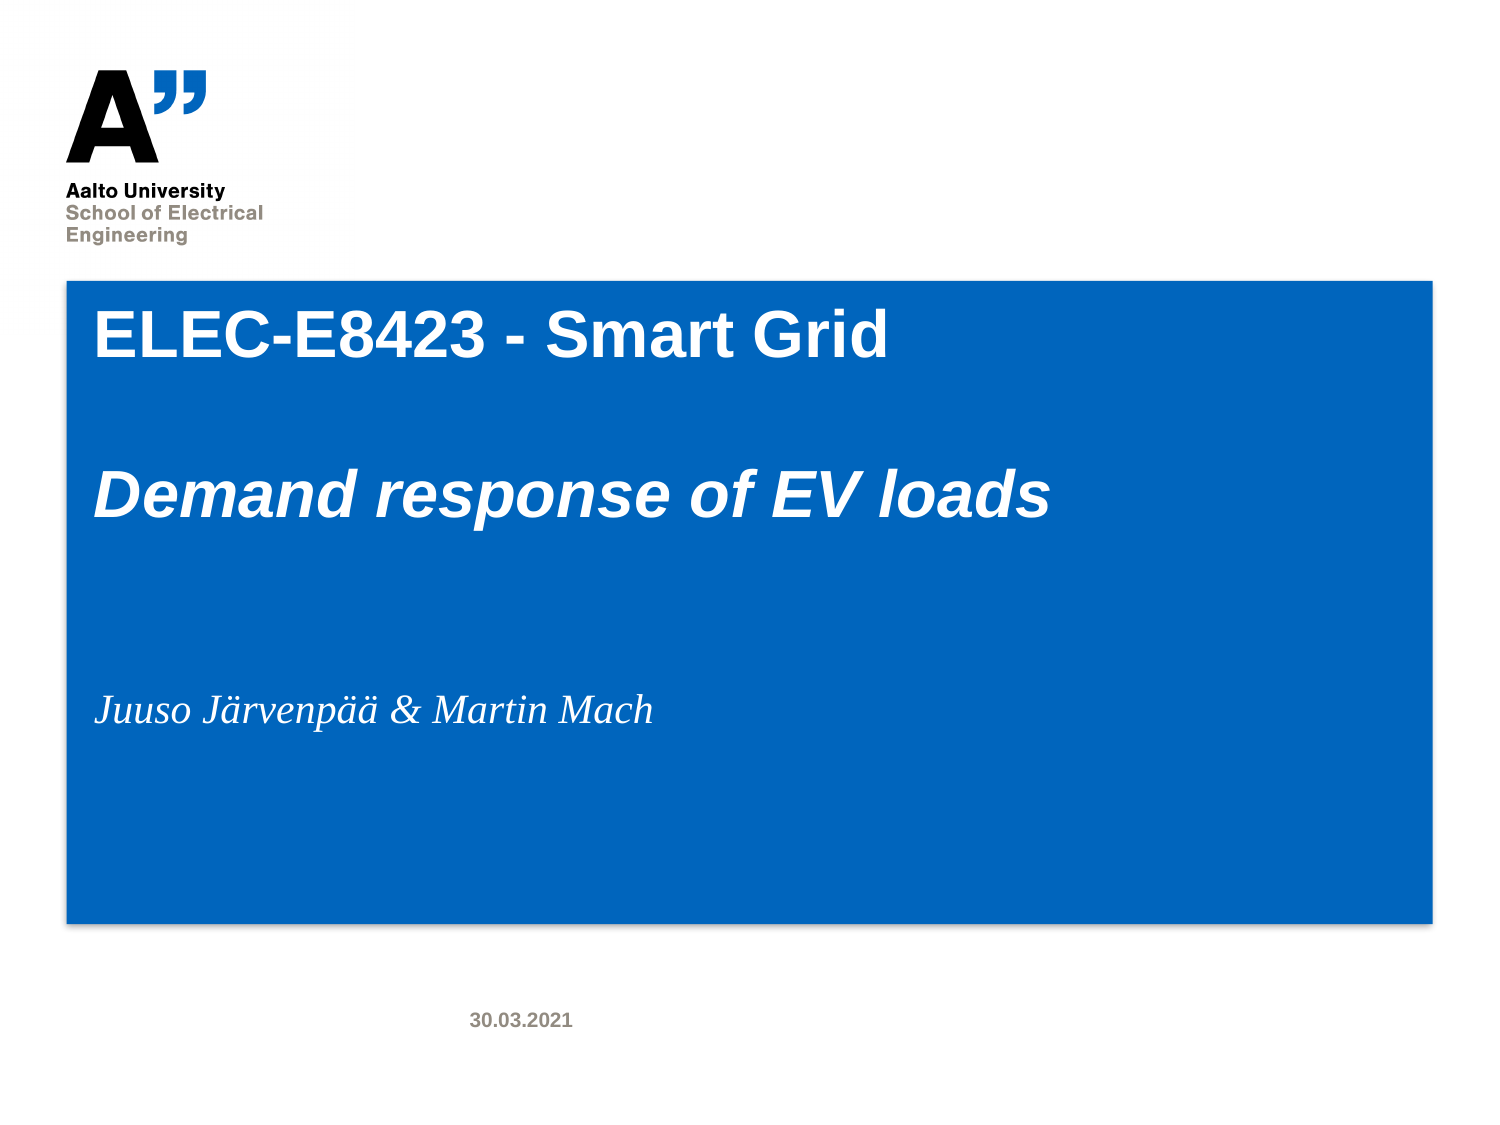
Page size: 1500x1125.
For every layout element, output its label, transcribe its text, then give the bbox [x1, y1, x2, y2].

subtitle Juuso Järvenpää & Martin Mach [93, 686, 1125, 904]
title ELEC-E8423 - Smart Grid Demand response of EV loads [93, 290, 1370, 687]
list 30.03.2021 [469, 1006, 803, 1082]
picture [0, 0, 355, 335]
